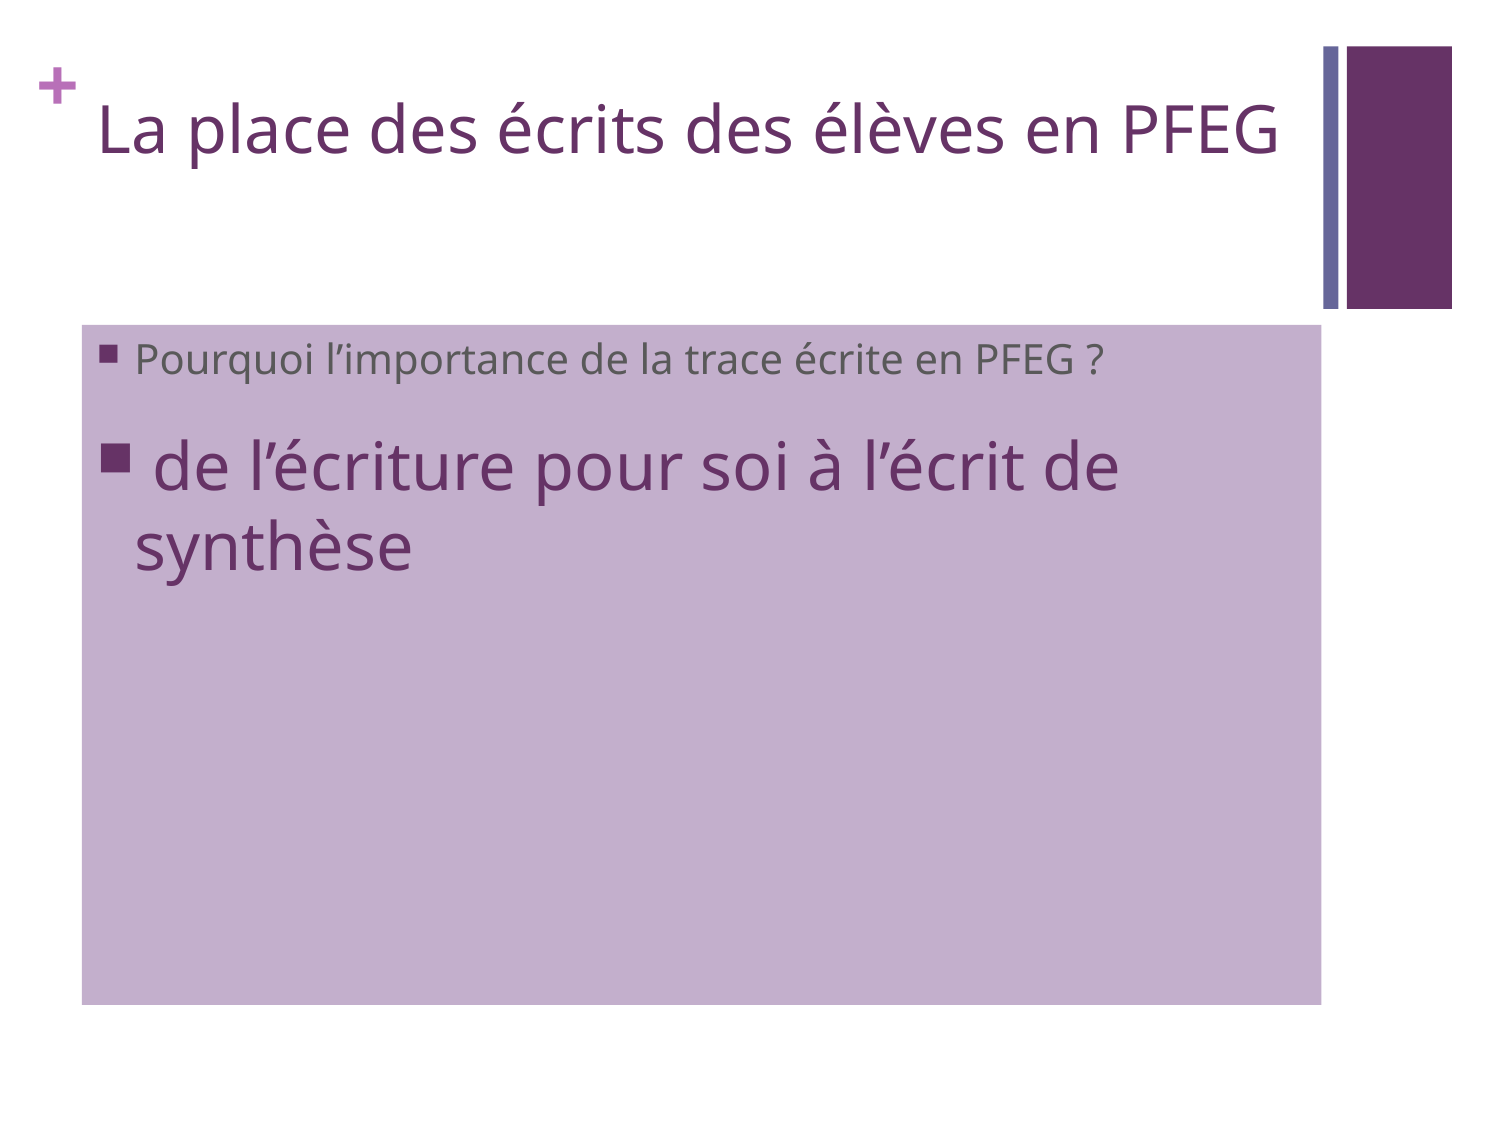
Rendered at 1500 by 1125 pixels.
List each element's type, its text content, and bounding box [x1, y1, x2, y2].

title La place des écrits des élèves en PFEG [81, 79, 1322, 263]
list Pourquoi l’importance de la trace écrite en PFEG ? de l’écriture pour soi à l’écrit de synthèse [81, 324, 1322, 1005]
